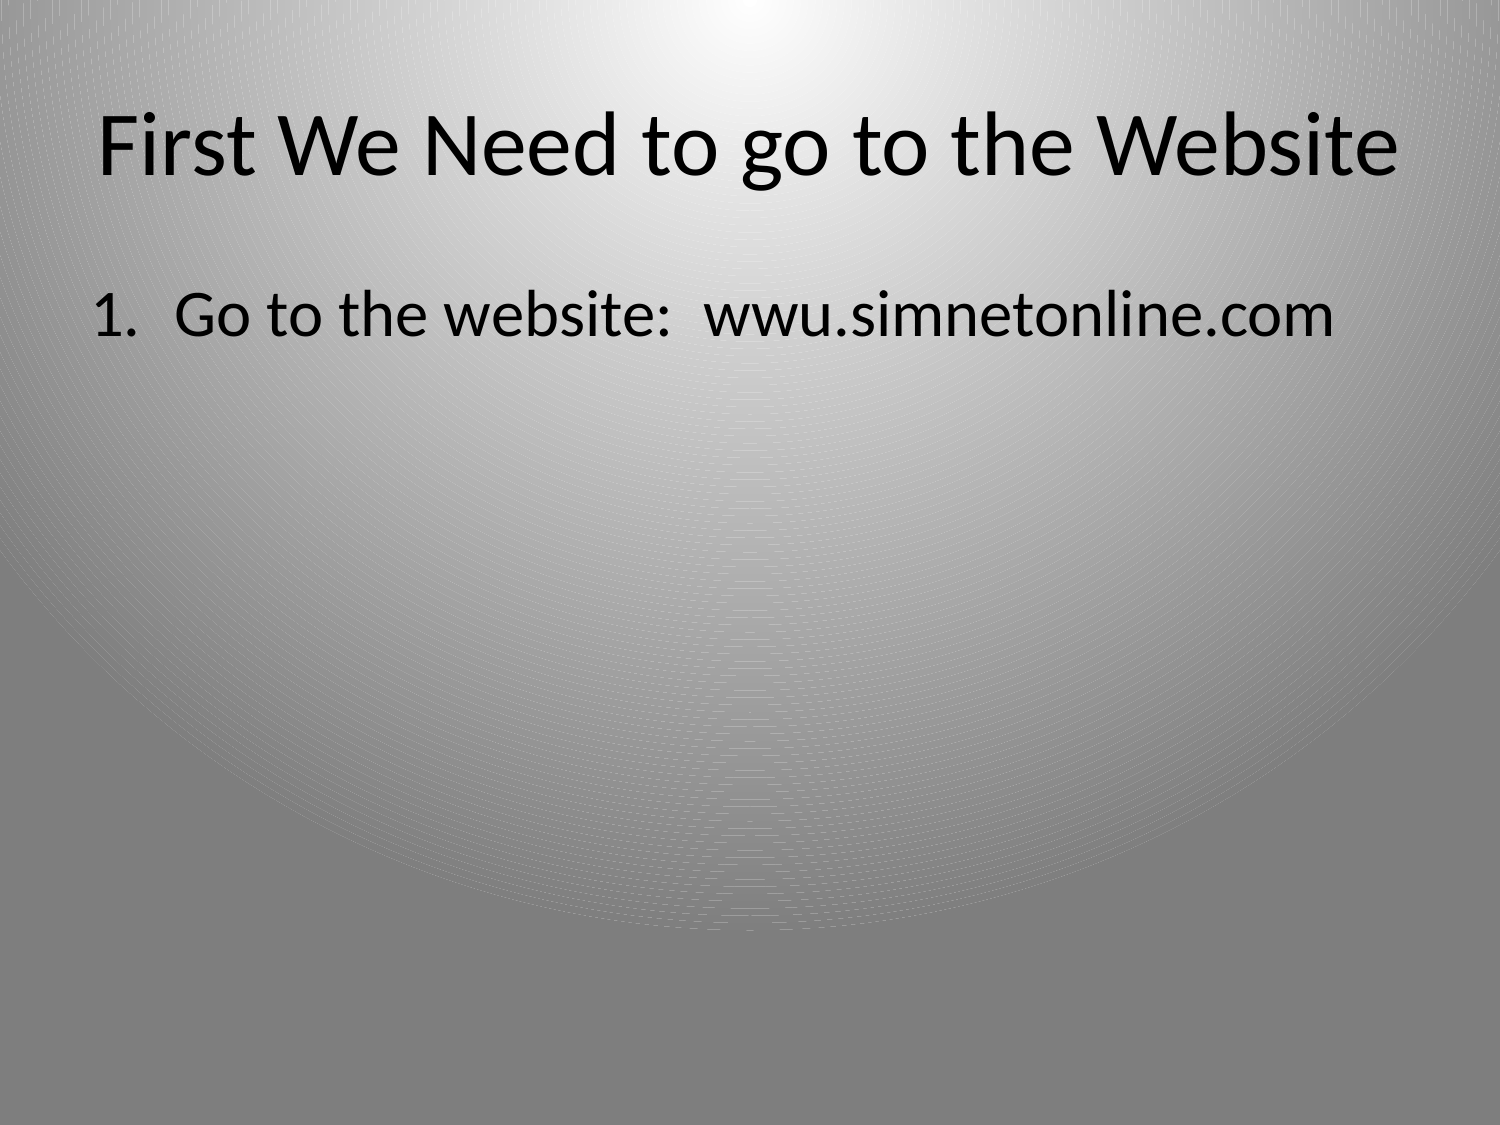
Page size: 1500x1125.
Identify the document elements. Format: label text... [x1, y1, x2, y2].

list Go to the website: wwu.simnetonline.com [75, 262, 1425, 1005]
title First We Need to go to the Website [75, 45, 1425, 233]
